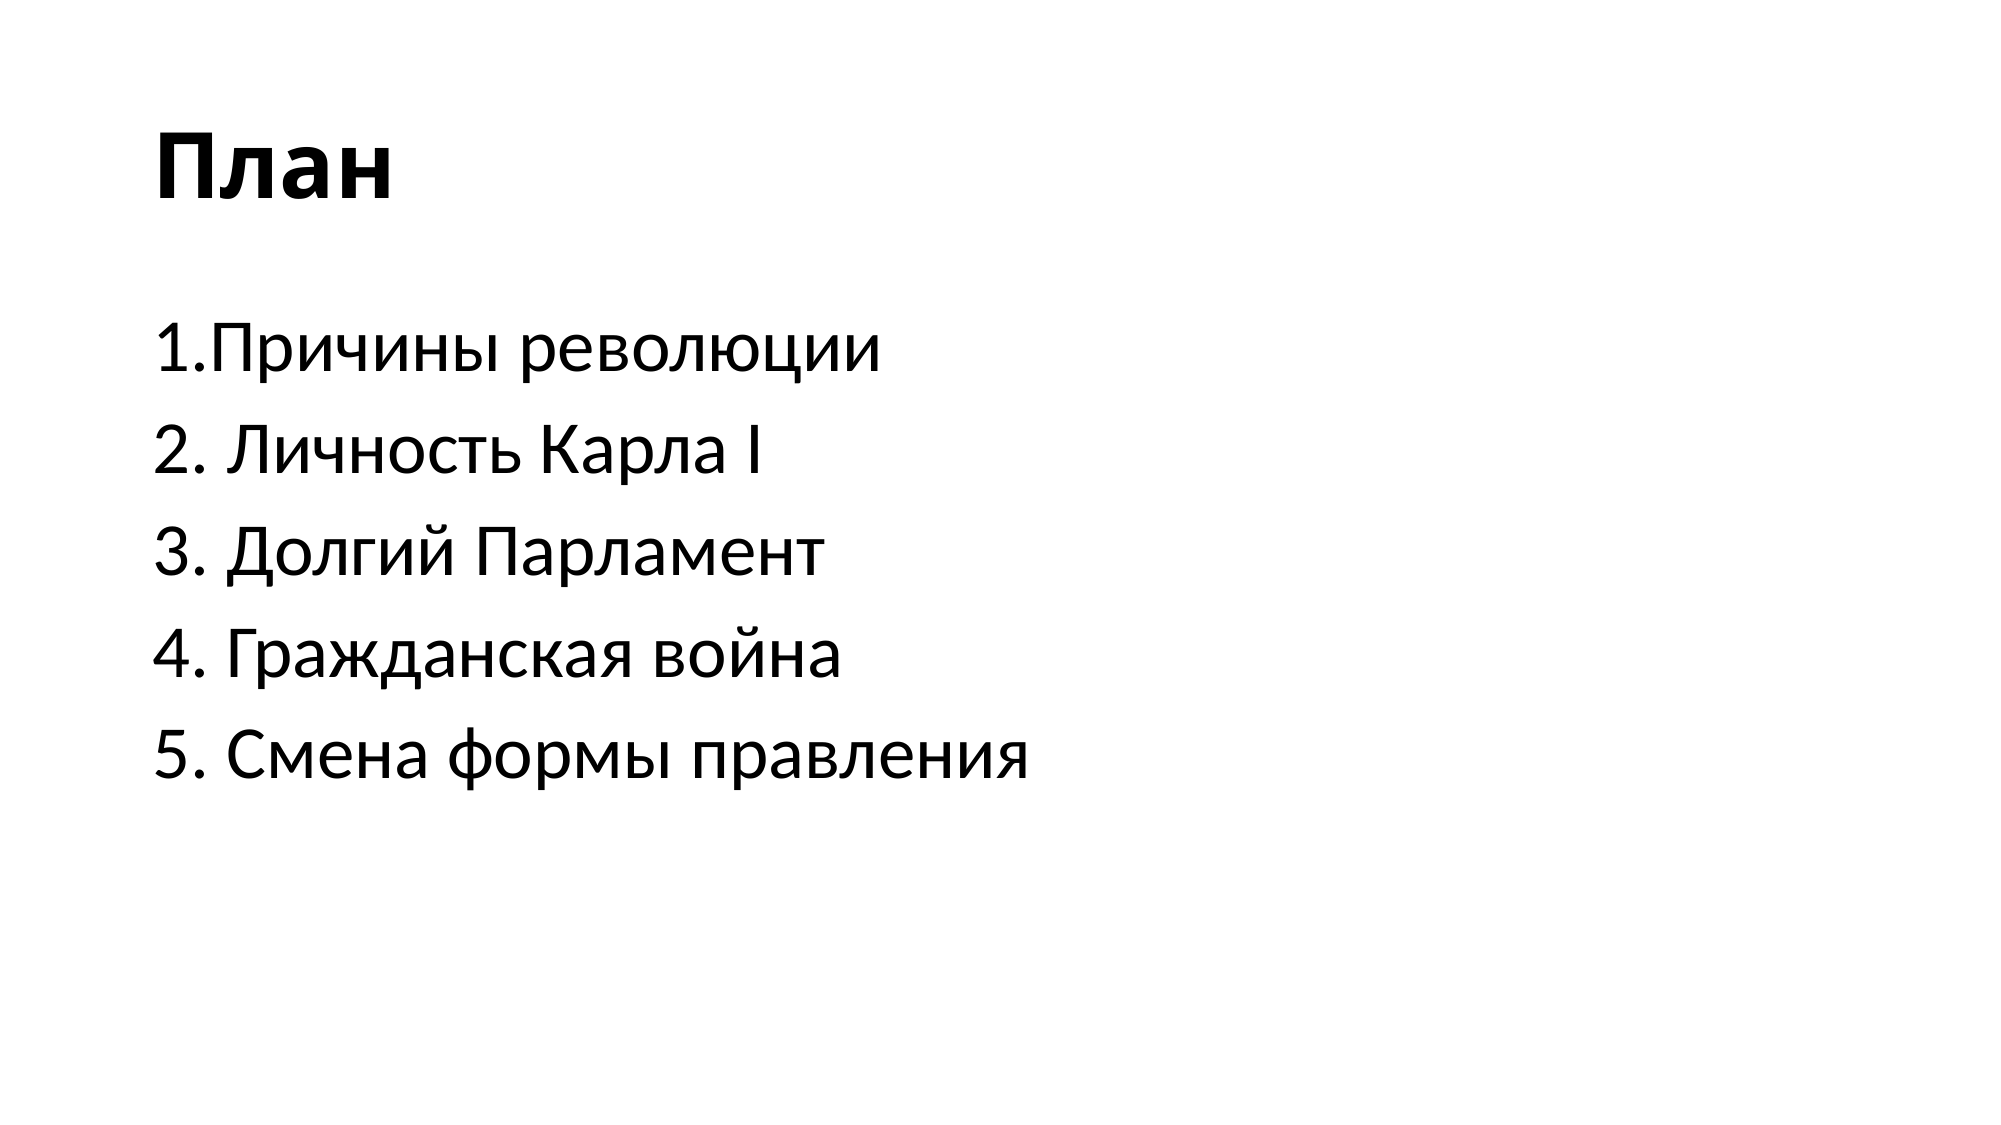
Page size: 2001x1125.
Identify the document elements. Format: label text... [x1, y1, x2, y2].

title План [137, 59, 1863, 278]
list 1.Причины революции 2. Личность Карла I 3. Долгий Парламент 4. Гражданская война 5. Смена формы правления [137, 299, 1863, 1014]
